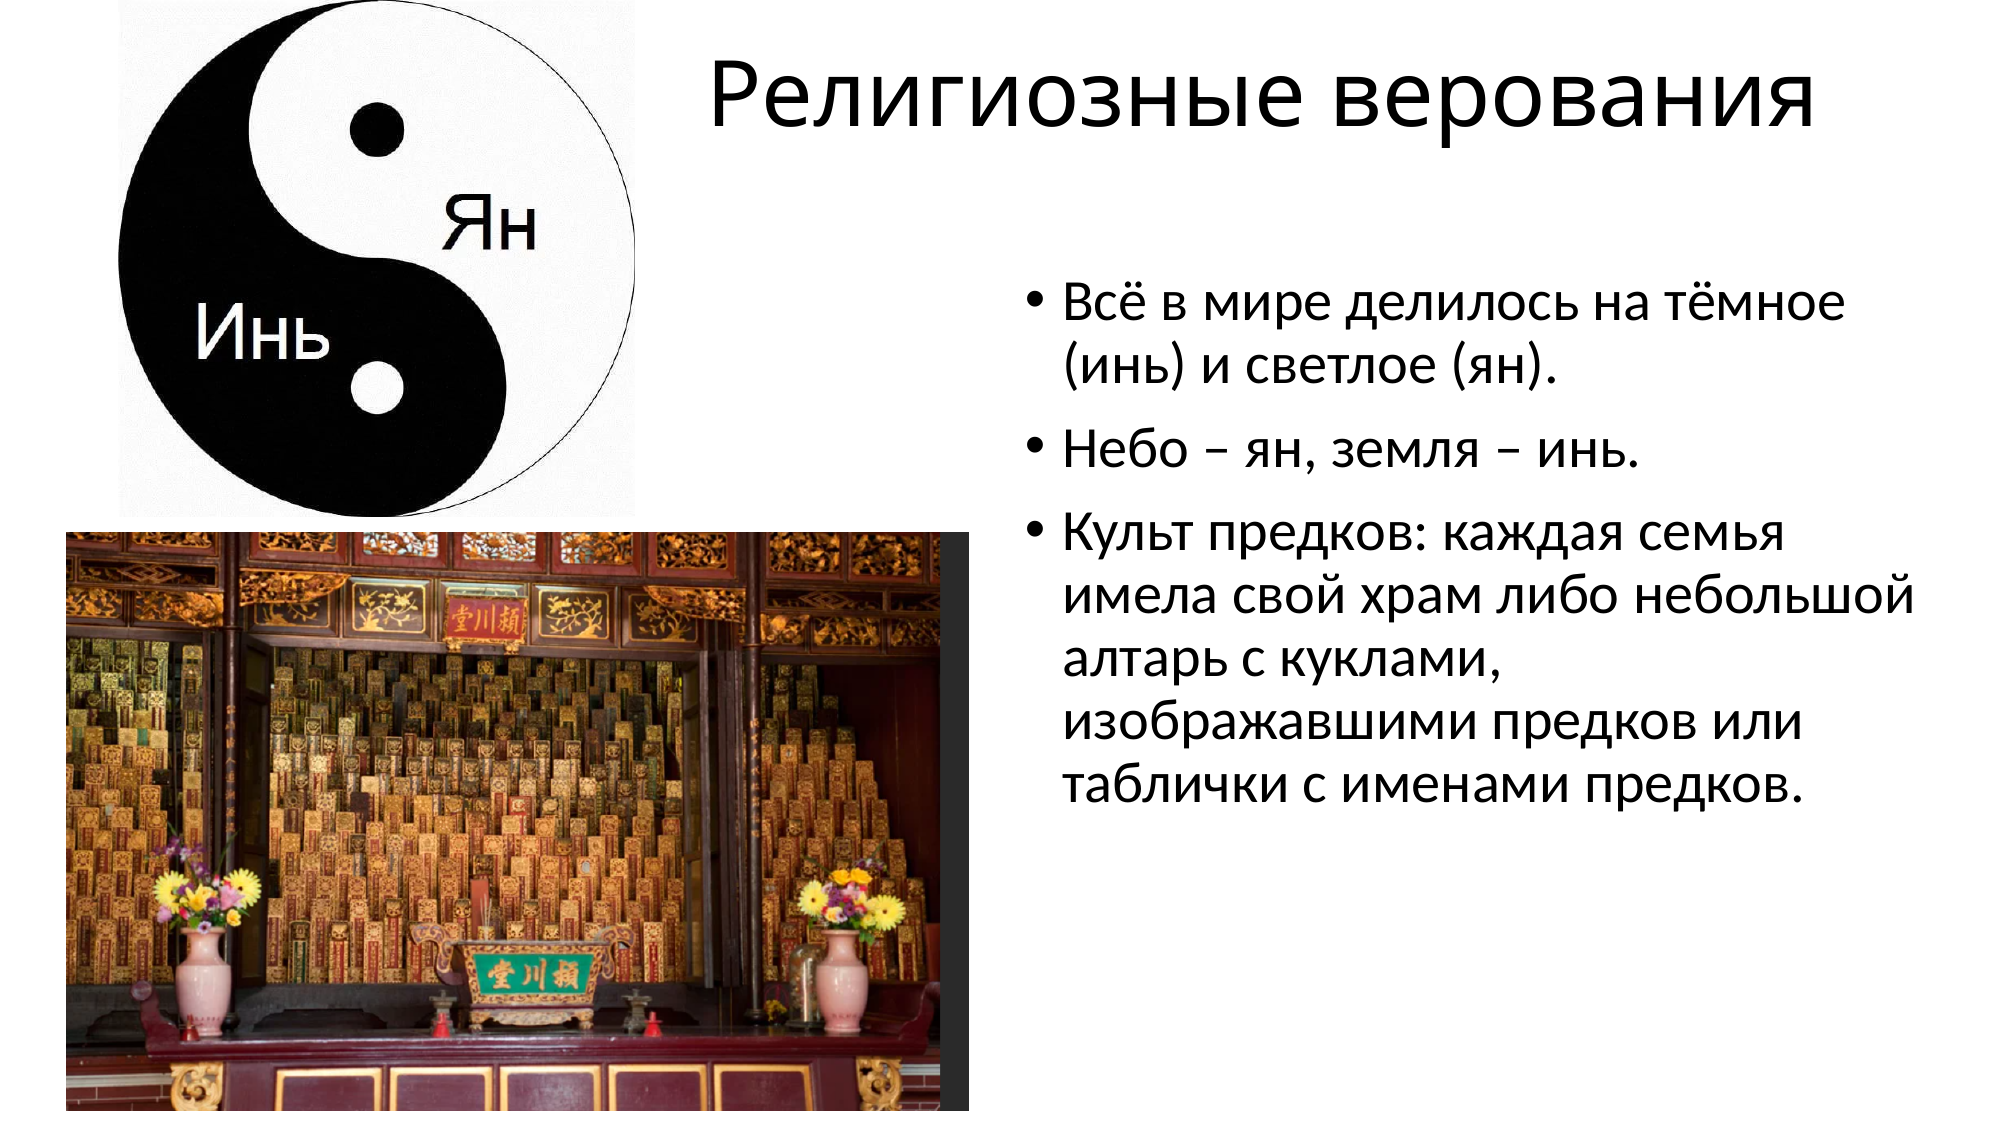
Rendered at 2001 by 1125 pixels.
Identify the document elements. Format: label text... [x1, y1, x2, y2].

list Всё в мире делилось на тёмное (инь) и светлое (ян). Небо – ян, земля – инь. Культ предков: каждая семья имела свой храм либо небольшой алтарь с куклами, изображавшими предков или таблички с именами предков. [1009, 262, 1934, 1094]
picture [66, 532, 969, 1111]
picture [118, 0, 635, 517]
title Религиозные верования [635, 31, 1934, 163]
